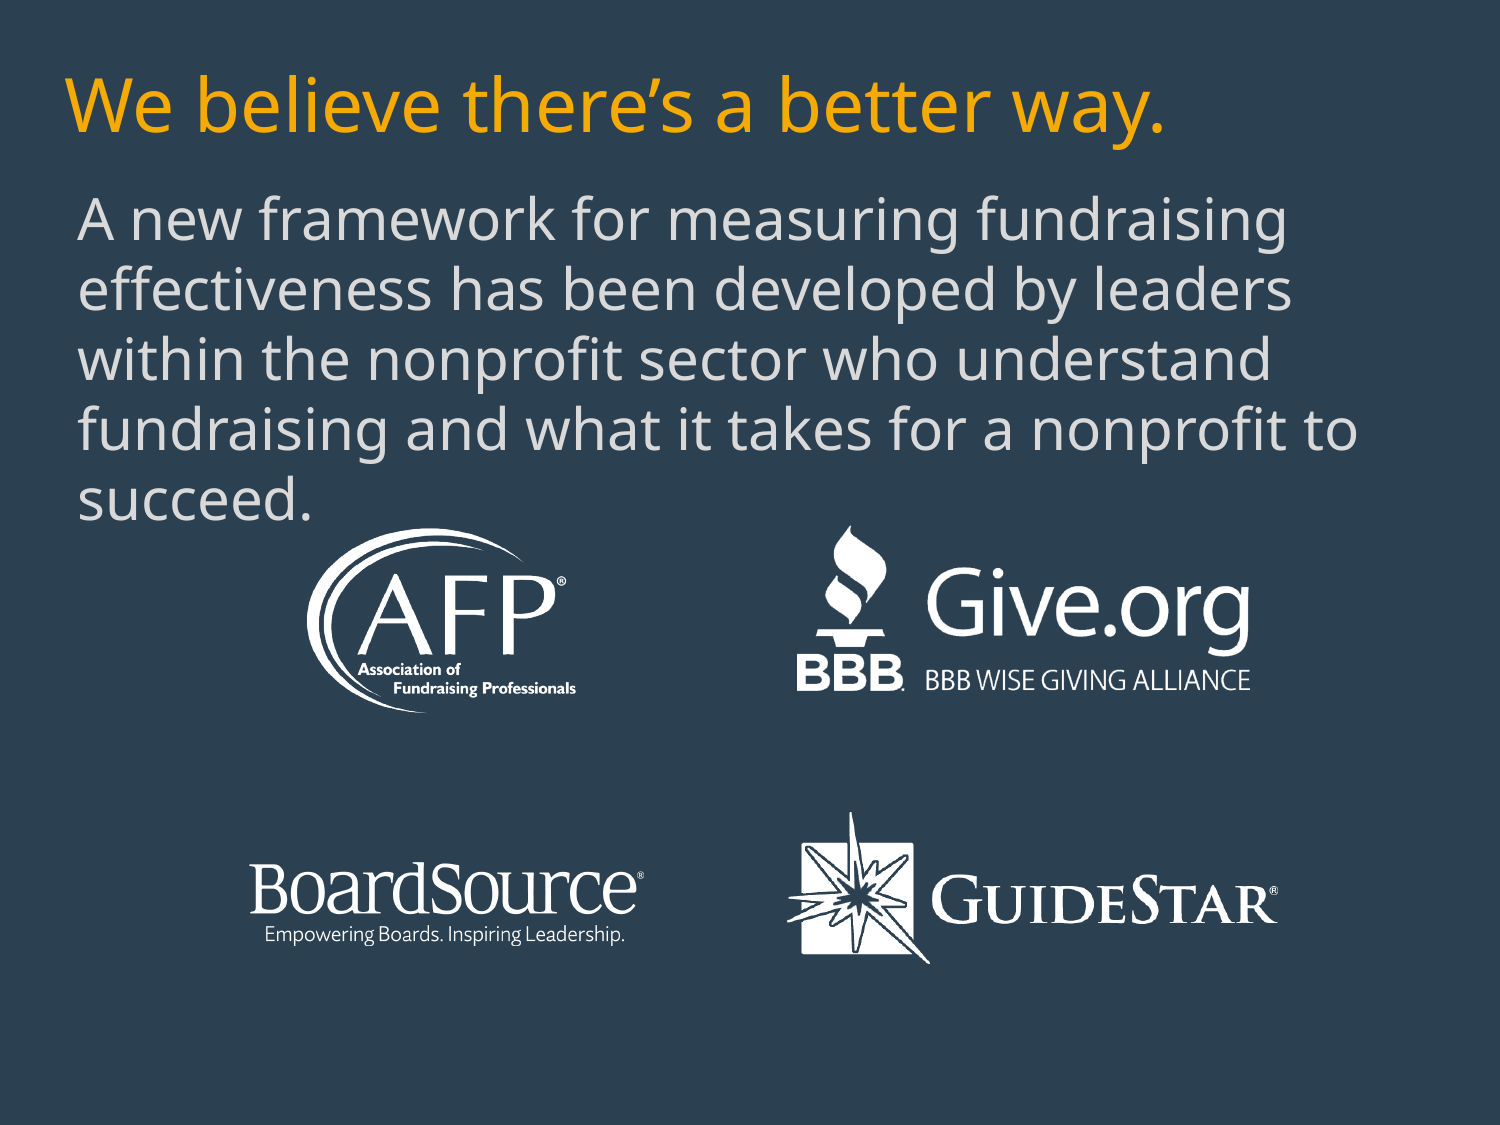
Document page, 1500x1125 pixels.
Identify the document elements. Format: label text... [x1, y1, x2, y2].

text_box A new framework for measuring fundraising effectiveness has been developed by leaders within the nonprofit sector who understand fundraising and what it takes for a nonprofit to succeed. [62, 174, 1438, 540]
picture [249, 861, 644, 946]
picture [299, 517, 582, 724]
picture [796, 524, 1251, 726]
picture [786, 811, 1279, 964]
text_box We believe there’s a better way. [50, 49, 1450, 155]
